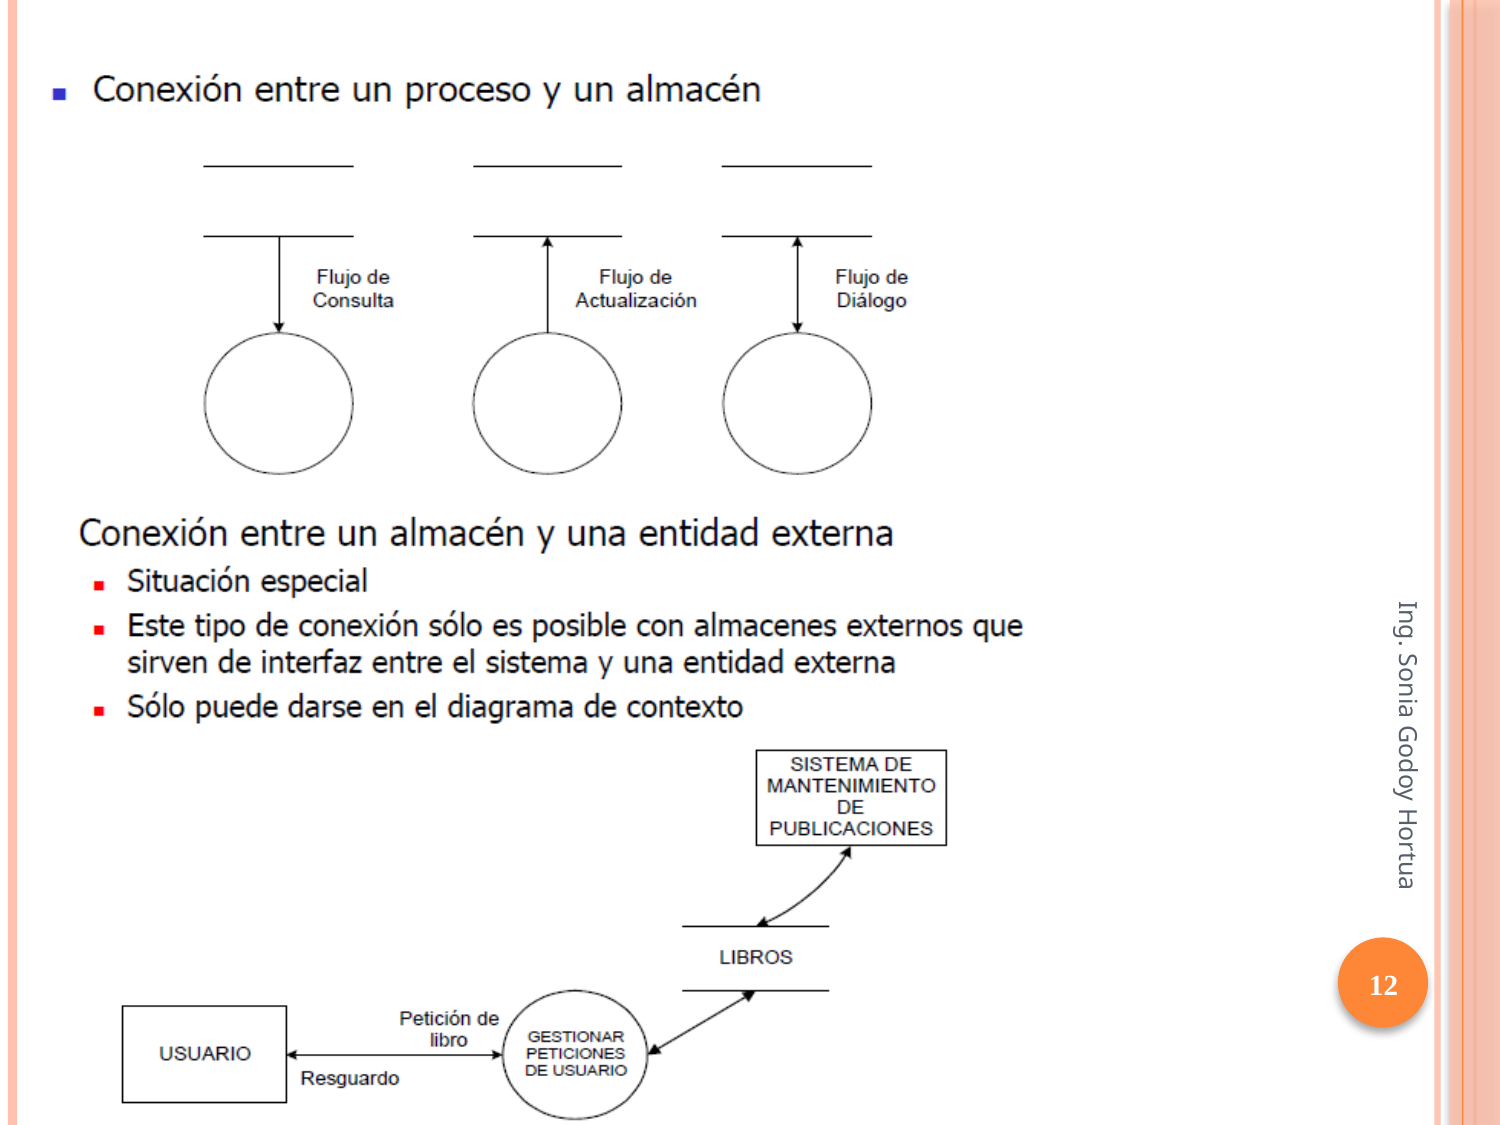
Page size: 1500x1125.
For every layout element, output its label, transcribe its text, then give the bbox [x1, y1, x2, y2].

picture [70, 514, 1079, 1125]
footer Ing. Sonia Godoy Hortua [1379, 380, 1440, 906]
slide_number 12 [1333, 940, 1434, 1026]
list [34, 58, 926, 494]
